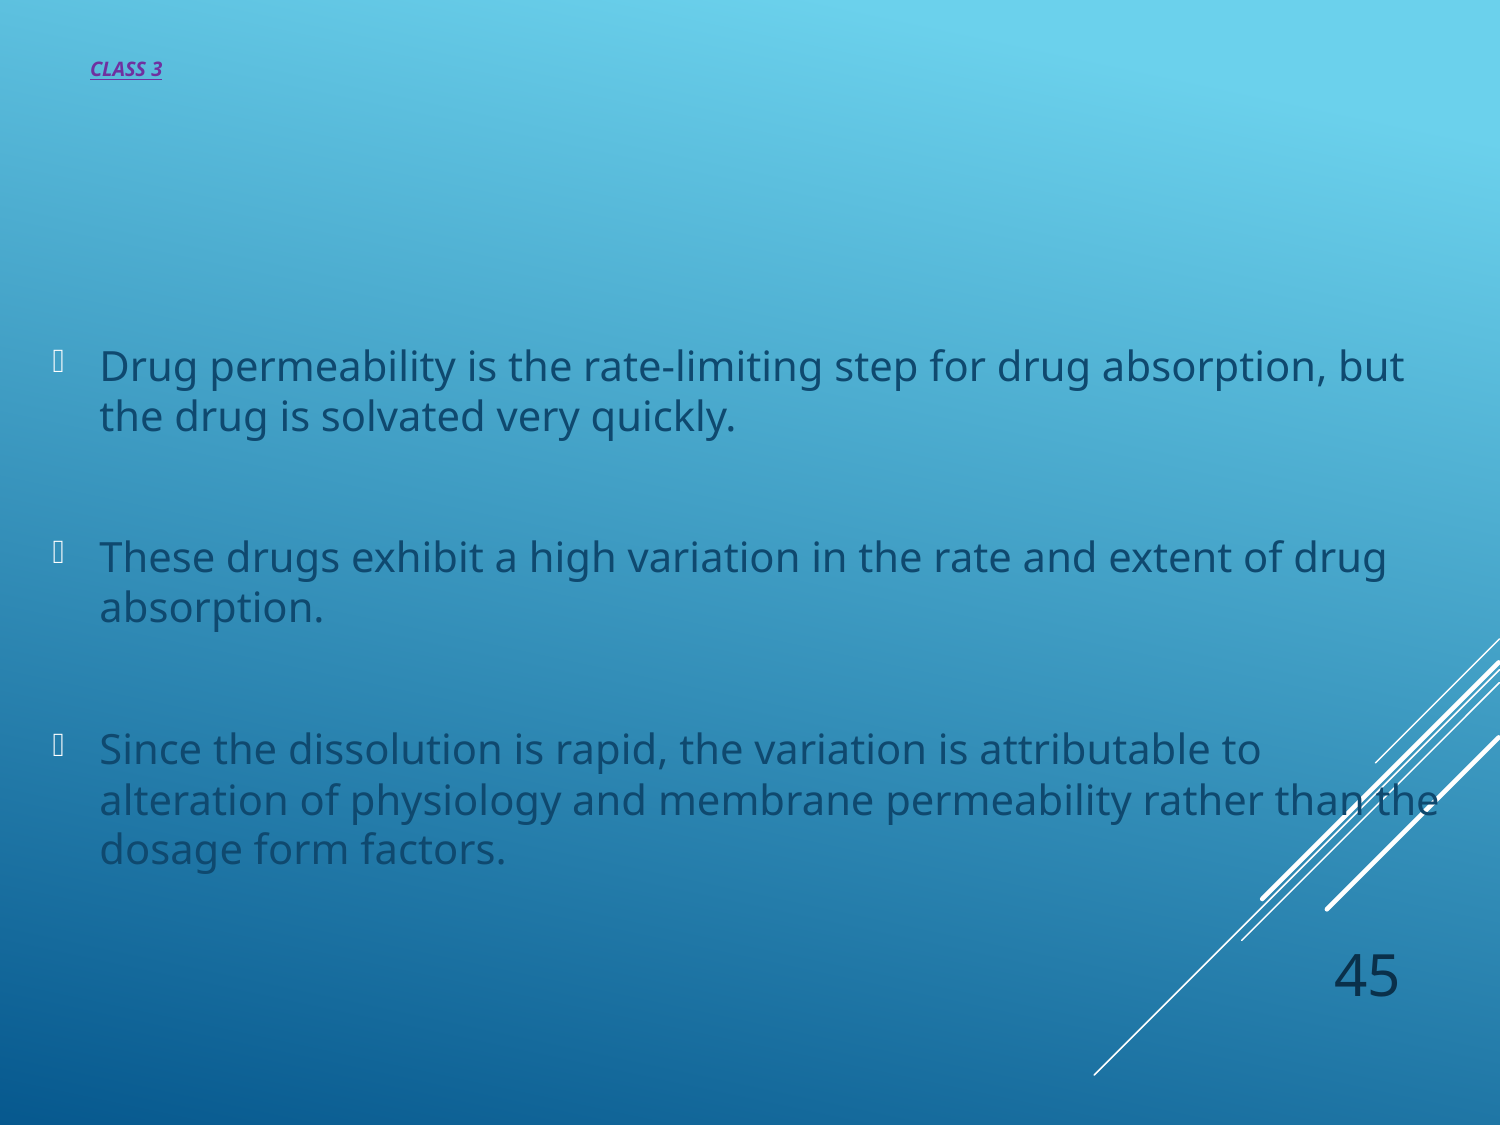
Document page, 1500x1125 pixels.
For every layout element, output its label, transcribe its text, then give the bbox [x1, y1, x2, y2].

list Drug permeability is the rate-limiting step for drug absorption, but the drug is solvated very quickly. These drugs exhibit a high variation in the rate and extent of drug absorption. Since the dissolution is rapid, the variation is attributable to alteration of physiology and membrane permeability rather than the dosage form factors. [37, 125, 1463, 1088]
slide_number 45 [1275, 915, 1416, 1025]
title Class 3 [75, 24, 1425, 113]
